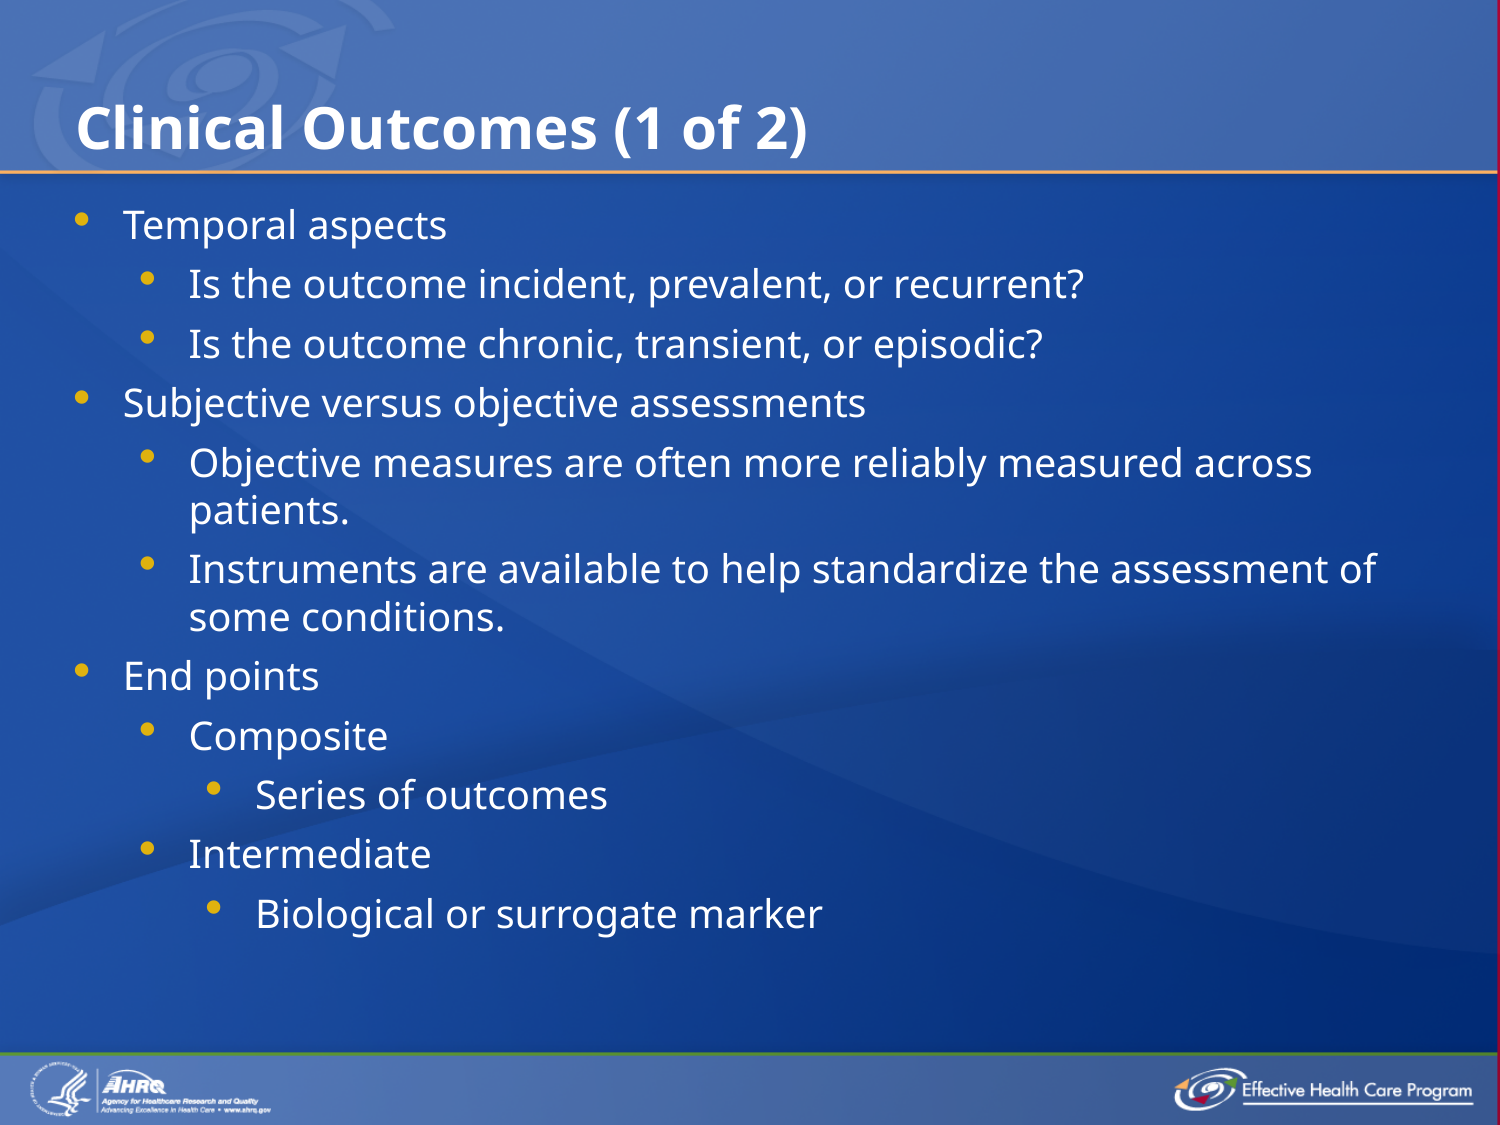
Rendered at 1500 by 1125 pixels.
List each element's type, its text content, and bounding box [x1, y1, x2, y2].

picture [0, 0, 1500, 1125]
list Temporal aspects Is the outcome incident, prevalent, or recurrent? Is the outcome chronic, transient, or episodic? Subjective versus objective assessments Objective measures are often more reliably measured across patients. Instruments are available to help standardize the assessment of some conditions. End points Composite Series of outcomes Intermediate Biological or surrogate marker [75, 200, 1425, 992]
title Clinical Outcomes (1 of 2) [75, 21, 1425, 163]
